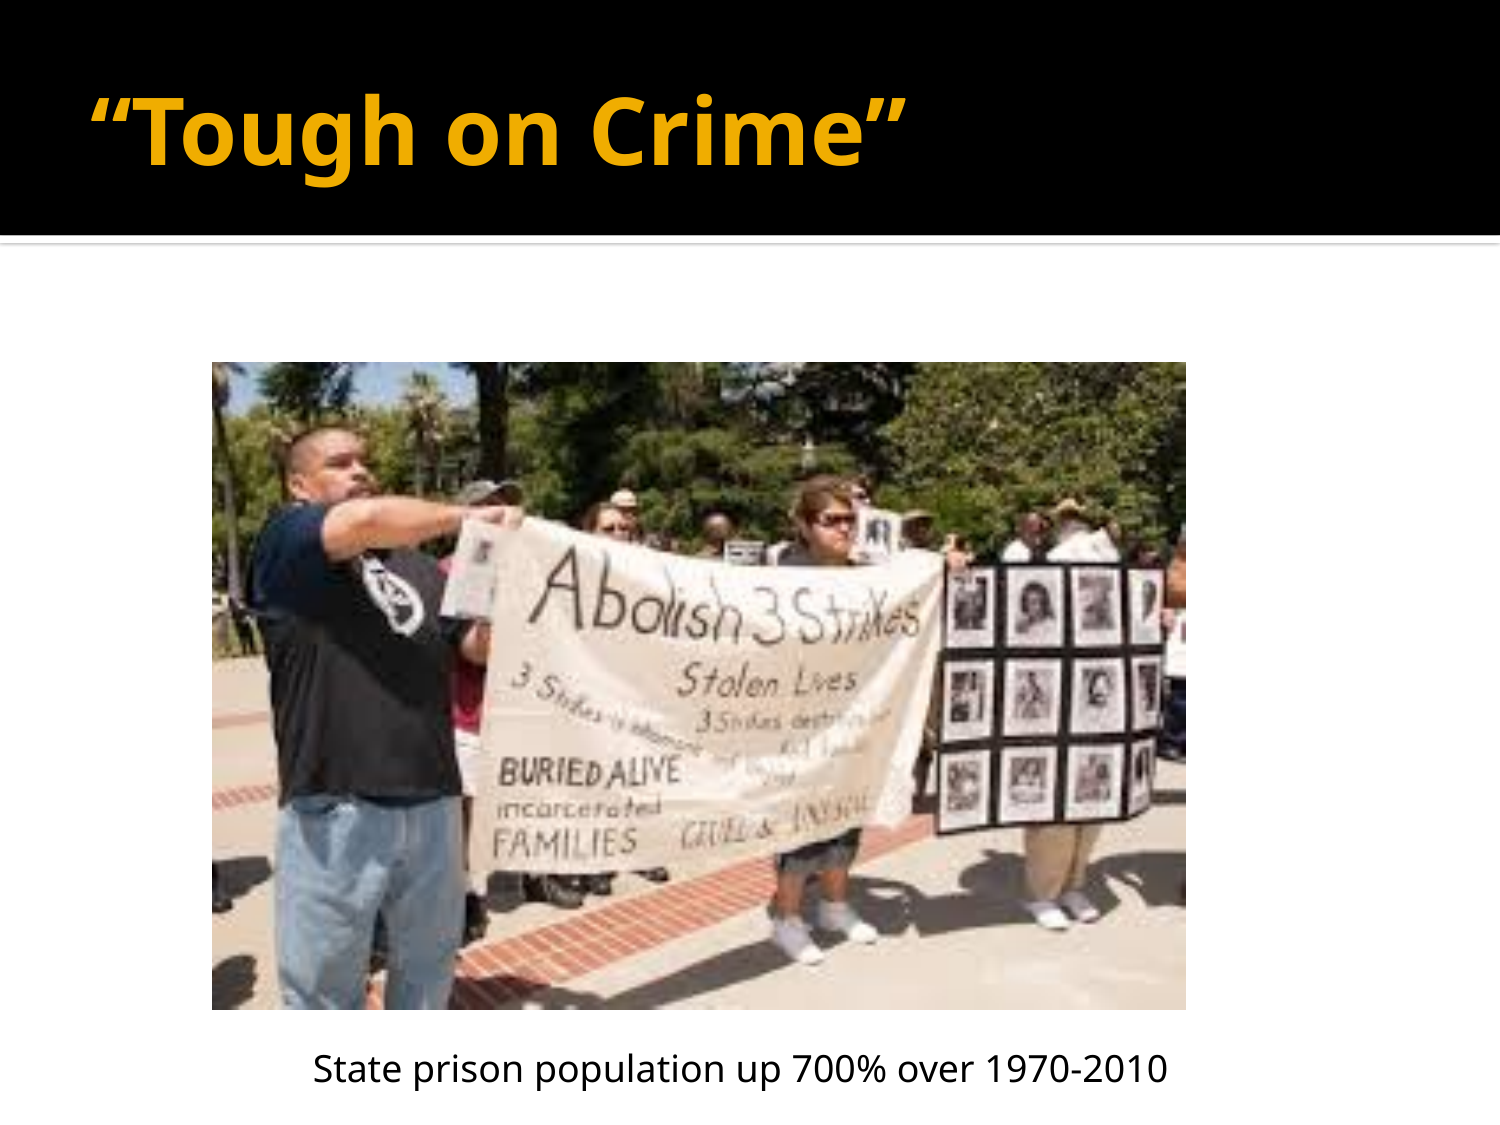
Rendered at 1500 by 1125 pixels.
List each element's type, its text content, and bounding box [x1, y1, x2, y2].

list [212, 362, 1186, 1010]
title “Tough on Crime” [75, 25, 1425, 231]
text_box State prison population up 700% over 1970-2010 [298, 1037, 1184, 1098]
